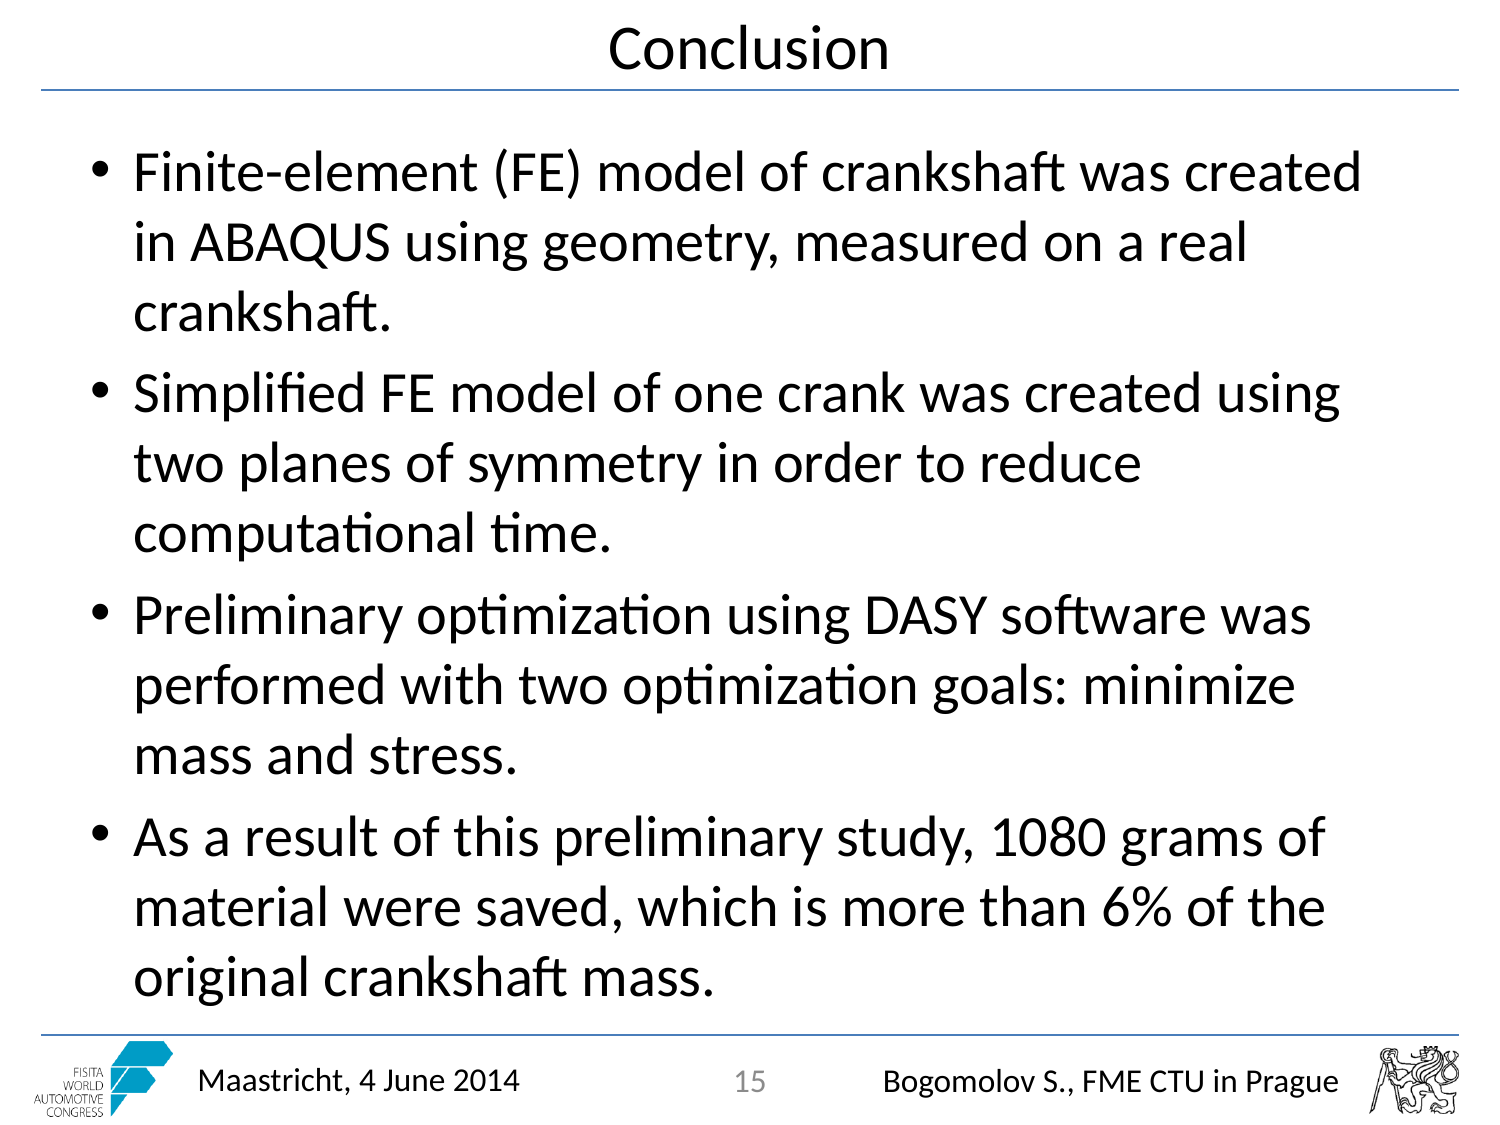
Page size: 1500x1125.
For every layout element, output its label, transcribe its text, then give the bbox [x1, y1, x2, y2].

picture [1369, 1046, 1459, 1114]
picture [31, 1037, 174, 1119]
slide_number 15 [711, 1049, 789, 1110]
list Finite-element (FE) model of crankshaft was created in ABAQUS using geometry, measured on a real crankshaft. Simplified FE model of one crank was created using two planes of symmetry in order to reduce computational time. Preliminary optimization using DASY software was performed with two optimization goals: minimize mass and stress. As a result of this preliminary study, 1080 grams of material were saved, which is more than 6% of the original crankshaft mass. [75, 125, 1425, 1000]
title Conclusion [75, 0, 1425, 90]
